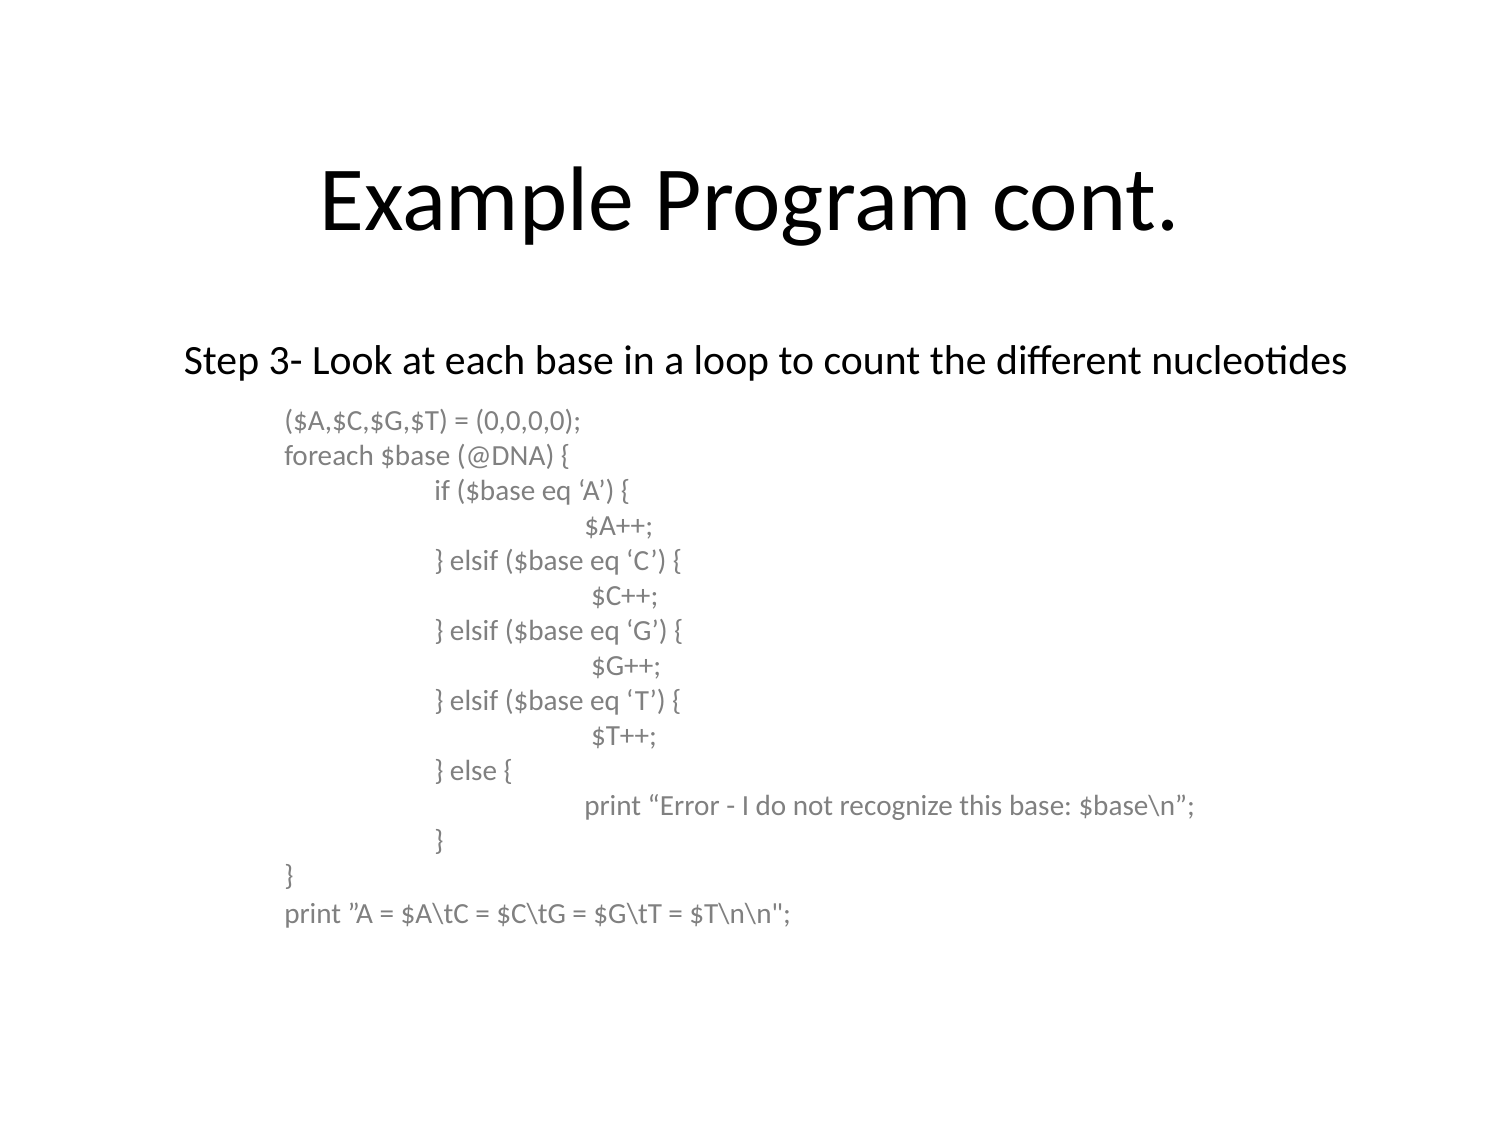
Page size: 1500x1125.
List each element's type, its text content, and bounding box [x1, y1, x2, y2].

title Example Program cont. [112, 99, 1388, 288]
list Step 3- Look at each base in a loop to count the different nucleotides [112, 324, 1388, 1000]
text_box ($A,$C,$G,$T) = (0,0,0,0); foreach $base (@DNA) { if ($base eq ‘A’) { $A++; } elsif ($base eq ‘C’) { $C++; } elsif ($base eq ‘G’) { $G++; } elsif ($base eq ‘T’) { $T++; } else { print “Error - I do not recognize this base: $base\n”; } } print ”A = $A\tC = $C\tG = $G\tT = $T\n\n"; [119, 397, 1265, 938]
